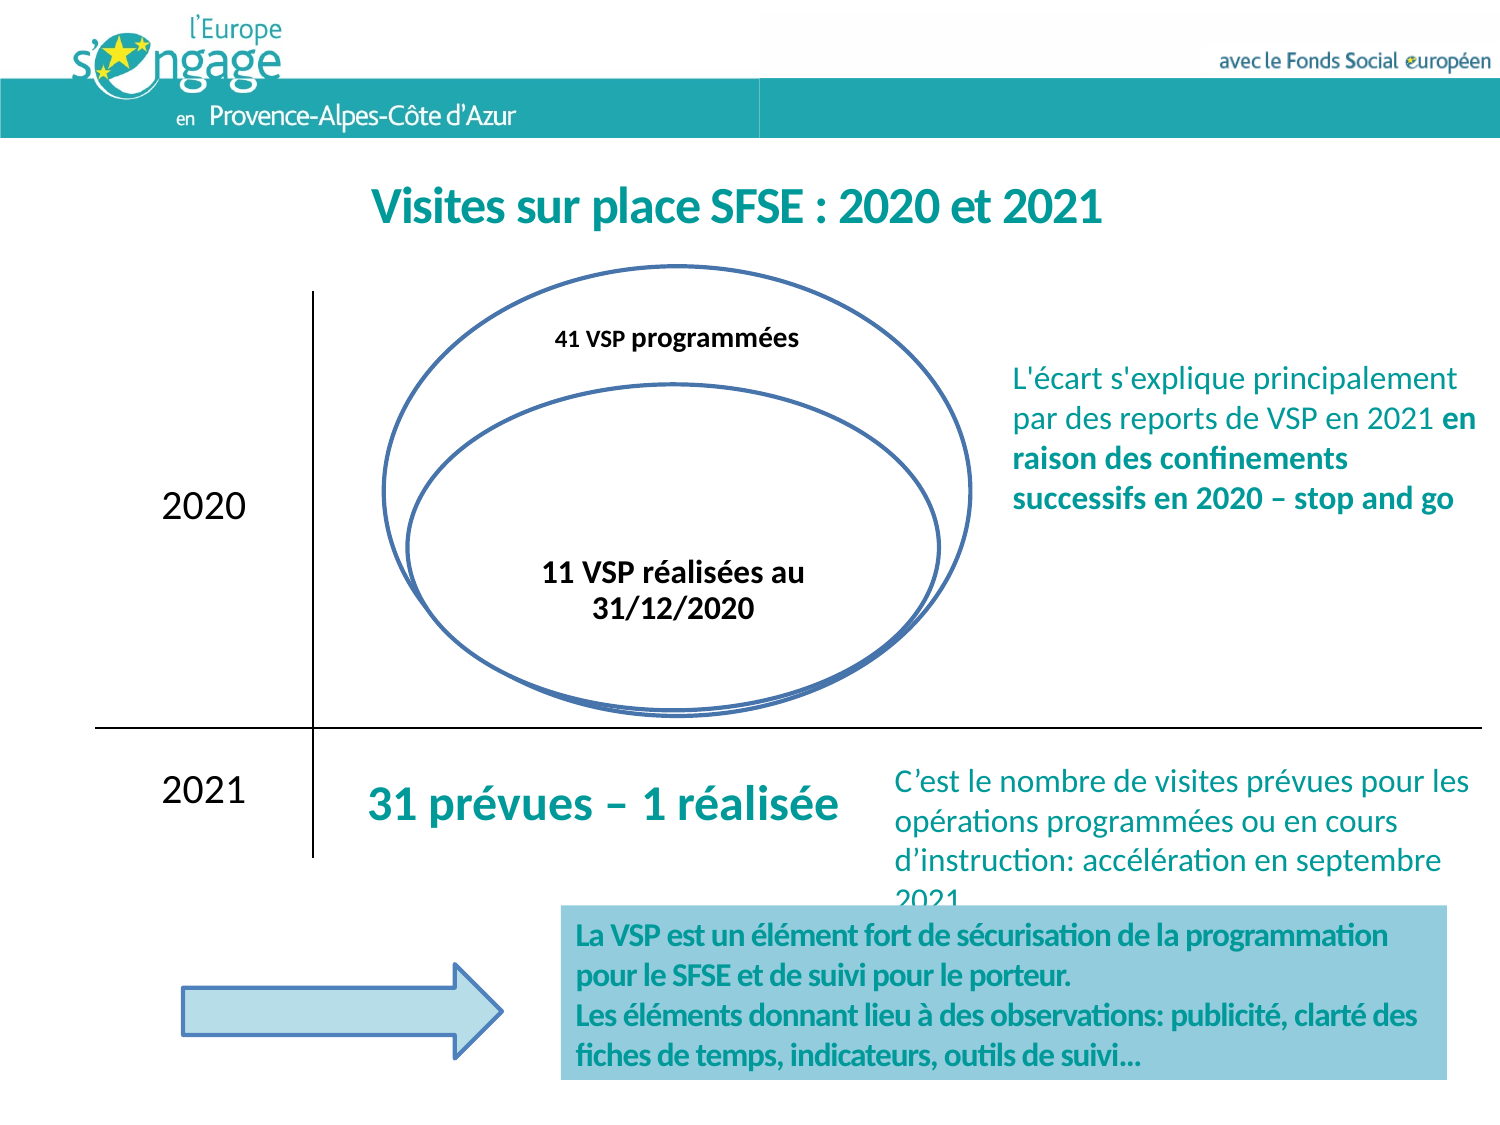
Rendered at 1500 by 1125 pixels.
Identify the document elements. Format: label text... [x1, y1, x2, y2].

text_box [359, 265, 987, 717]
table_cell x [314, 729, 1482, 858]
text_box La VSP est un élément fort de sécurisation de la programmation pour le SFSE et de suivi pour le porteur. Les éléments donnant lieu à des observations: publicité, clarté des fiches de temps, indicateurs, outils de suivi… [559, 903, 1449, 1082]
text_box C’est le nombre de visites prévues pour les opérations programmées ou en cours d’instruction: accélération en septembre 2021. [879, 751, 1500, 926]
text_box [180, 962, 505, 1061]
text_box 31 prévues – 1 réalisée [352, 763, 867, 839]
text_box L'écart s'explique principalement par des reports de VSP en 2021 en raison des confinements successifs en 2020 – stop and go [998, 349, 1495, 569]
table_header 2020 [95, 291, 312, 727]
picture [1205, 45, 1500, 76]
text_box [0, 14, 1500, 138]
table_header [314, 291, 1482, 727]
text_box Visites sur place SFSE : 2020 et 2021 [100, 163, 1376, 242]
table_cell 2021 [95, 729, 312, 858]
